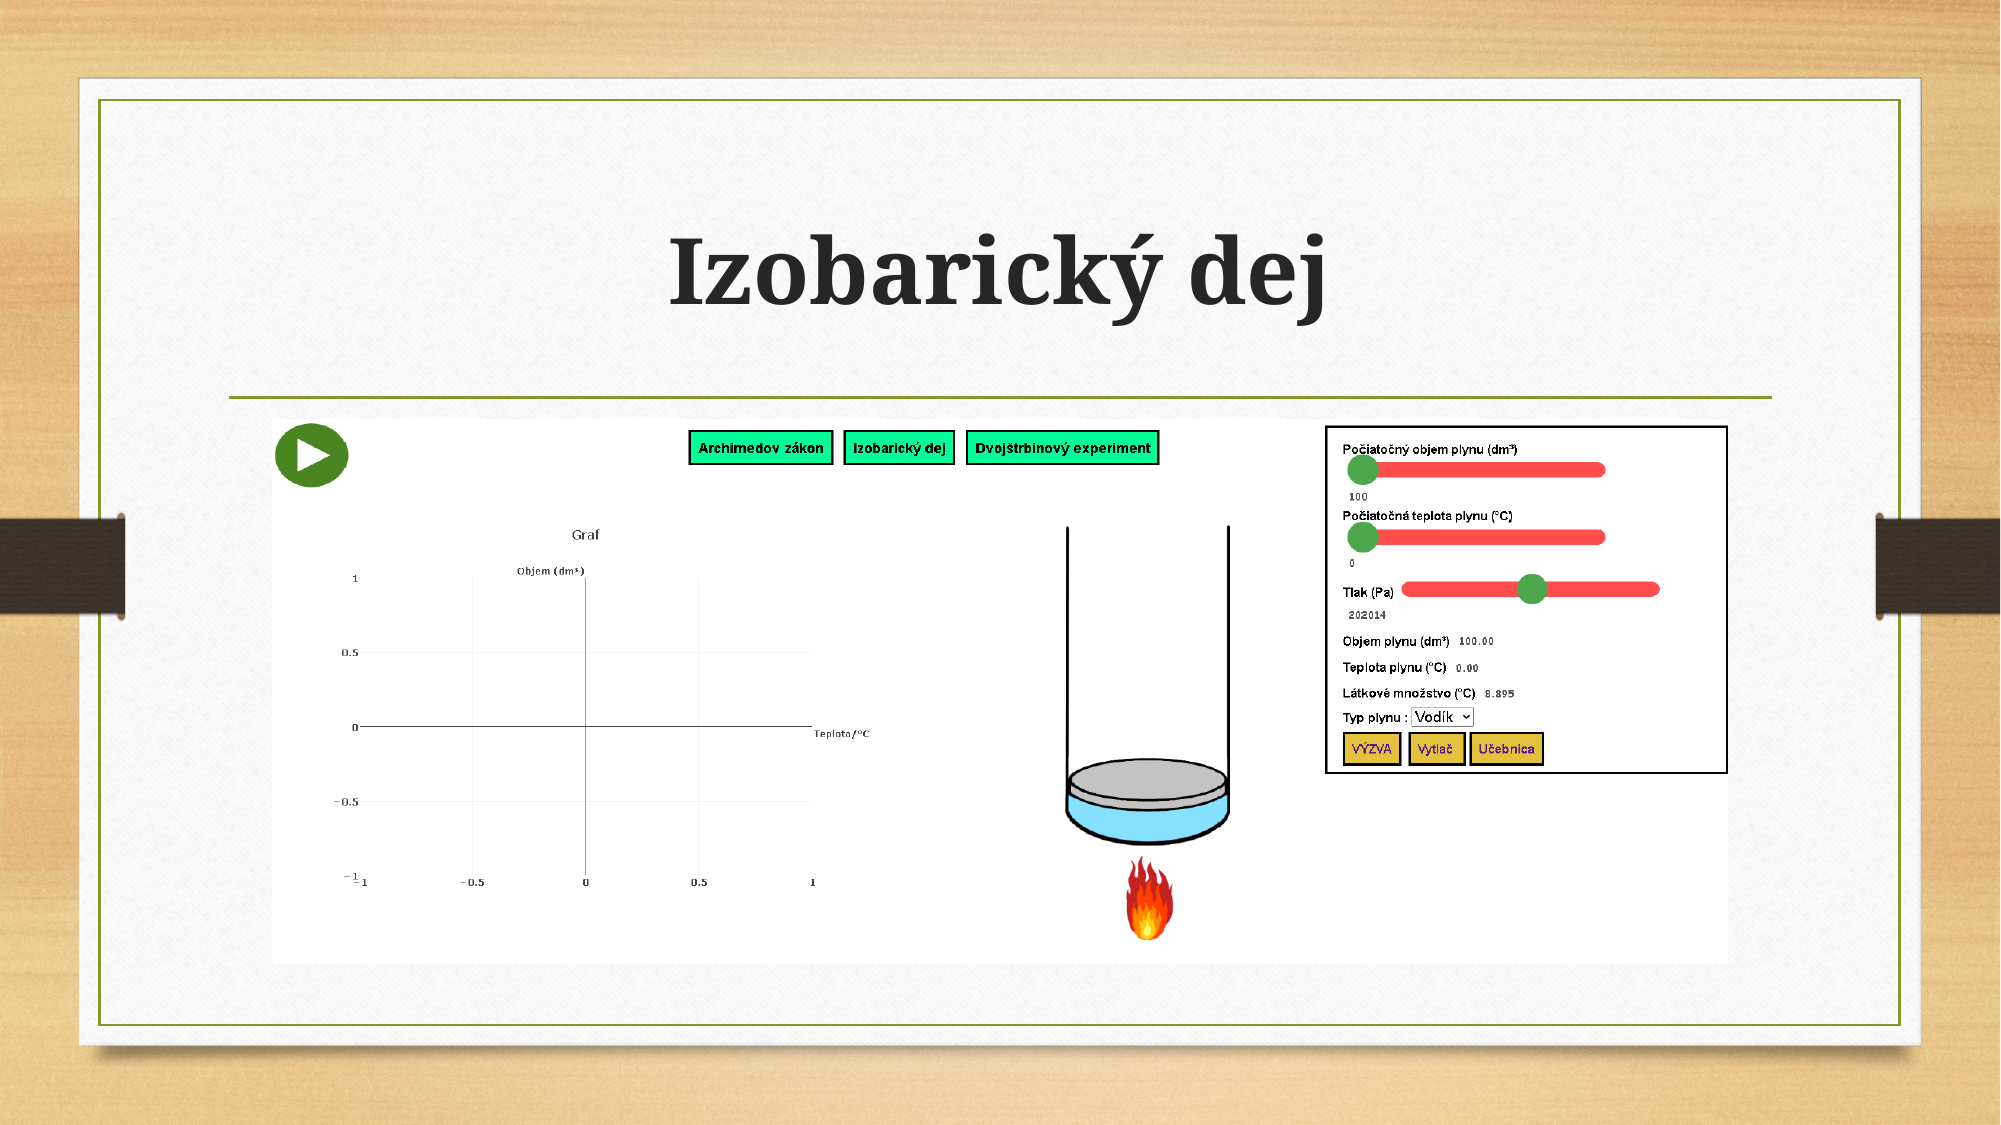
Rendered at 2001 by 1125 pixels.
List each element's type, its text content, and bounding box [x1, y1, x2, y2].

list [271, 419, 1728, 964]
picture [0, 0, 2001, 1125]
title Izobarický dej [212, 161, 1788, 375]
